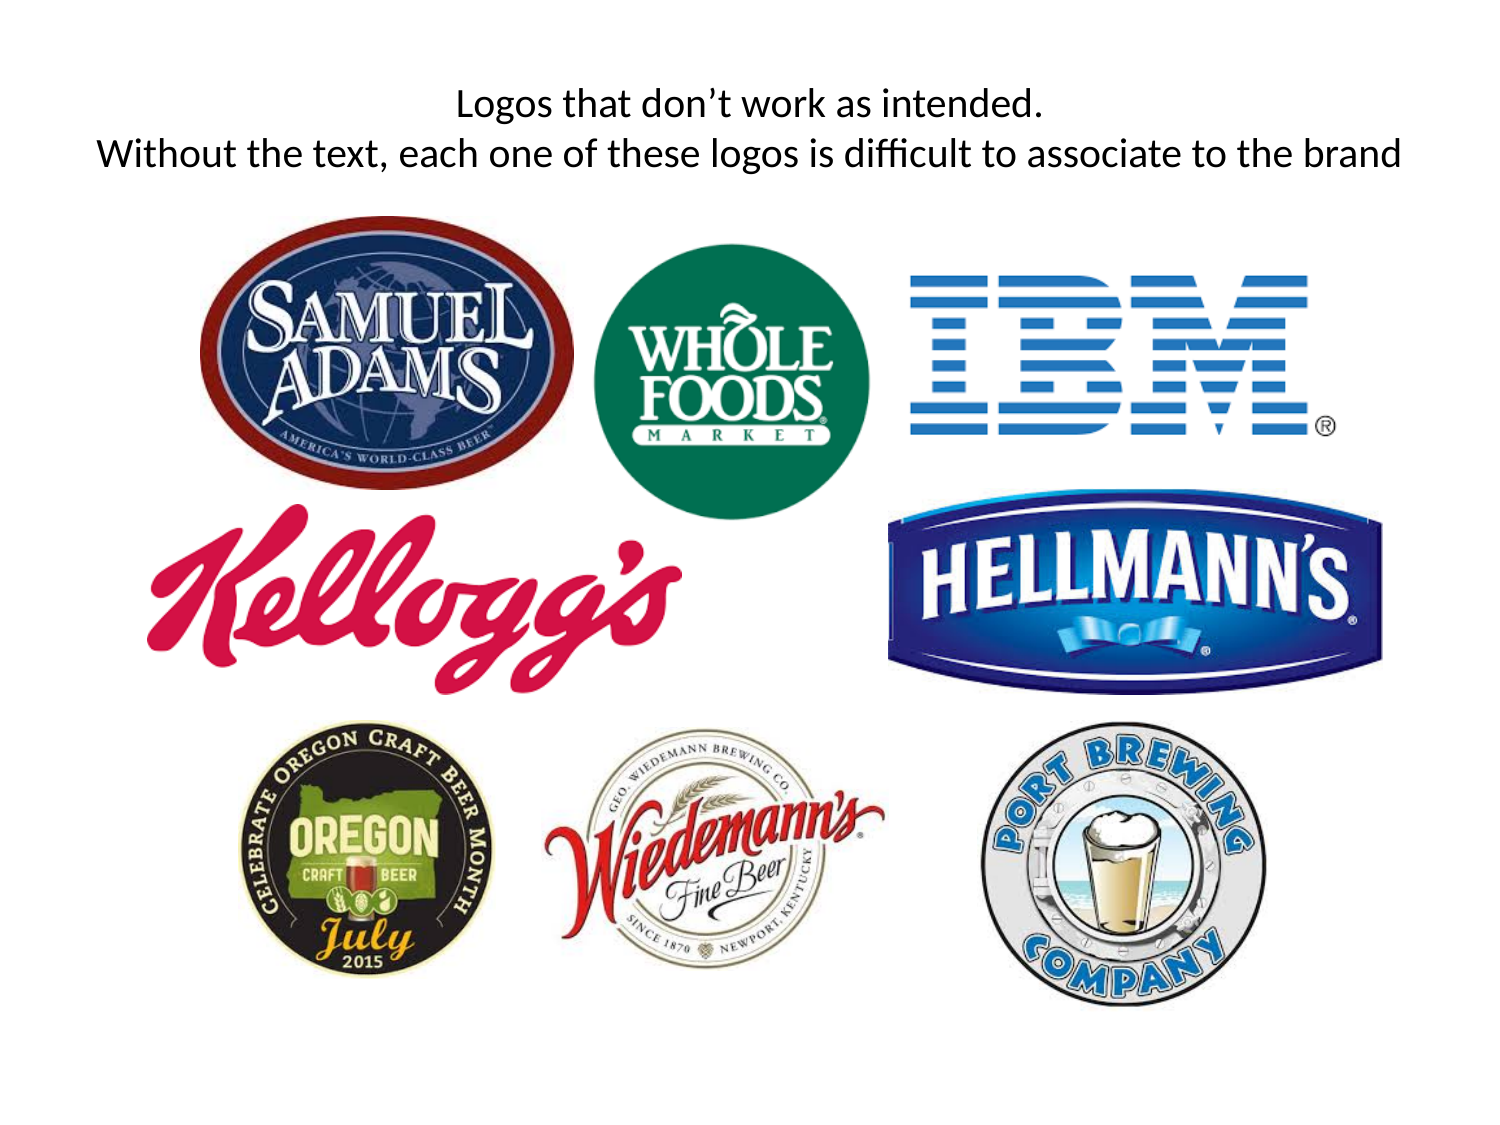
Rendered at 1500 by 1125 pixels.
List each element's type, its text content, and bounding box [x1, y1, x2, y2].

picture [147, 236, 876, 696]
picture [888, 488, 1383, 696]
picture [541, 727, 889, 972]
picture [237, 720, 496, 979]
title Logos that don’t work as intended. Without the text, each one of these logos is difficult to associate to the brand [75, 31, 1425, 220]
picture [888, 253, 1352, 475]
picture [977, 720, 1269, 1012]
picture [200, 216, 574, 491]
